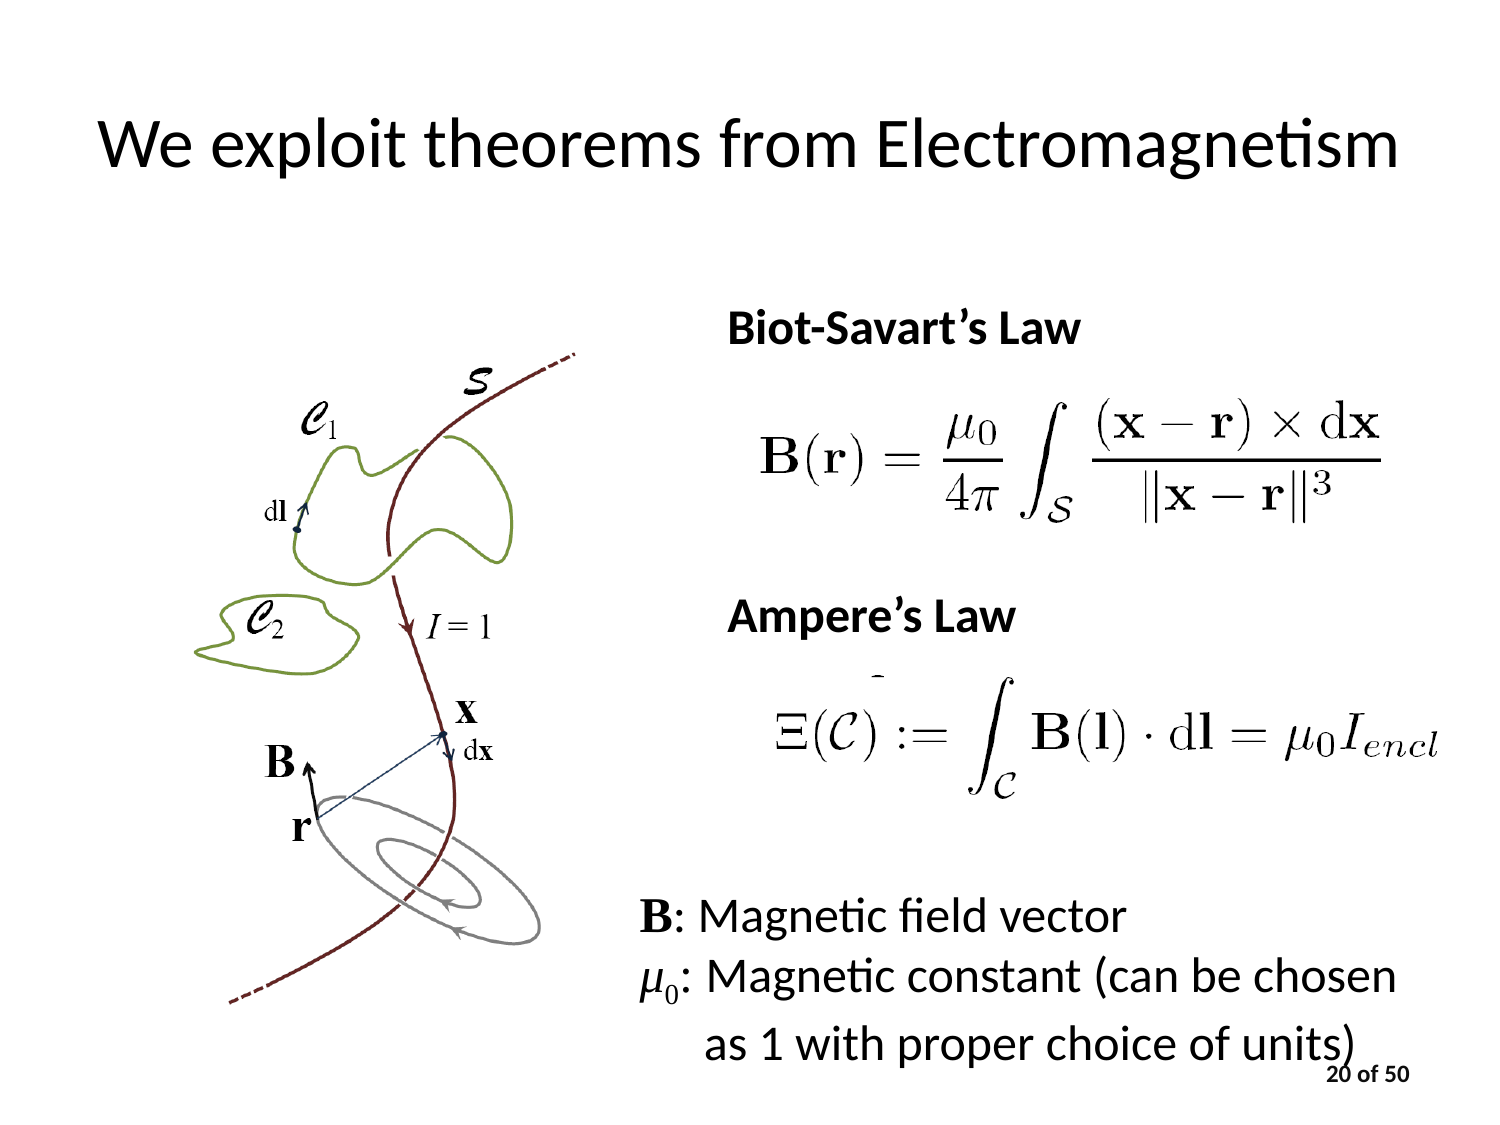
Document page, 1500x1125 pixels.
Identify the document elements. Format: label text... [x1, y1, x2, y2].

text_box B: Magnetic field vector μ0: Magnetic constant (can be chosen as 1 with proper choice of units) [624, 874, 1438, 1078]
slide_number 20 of 50 [1074, 1042, 1425, 1103]
text_box Ampere’s Law [712, 574, 1288, 650]
title We exploit theorems from Electromagnetism [75, 45, 1425, 233]
picture [162, 324, 613, 1029]
picture [766, 675, 1463, 814]
picture [749, 385, 1401, 538]
text_box Biot-Savart’s Law [712, 287, 1288, 363]
